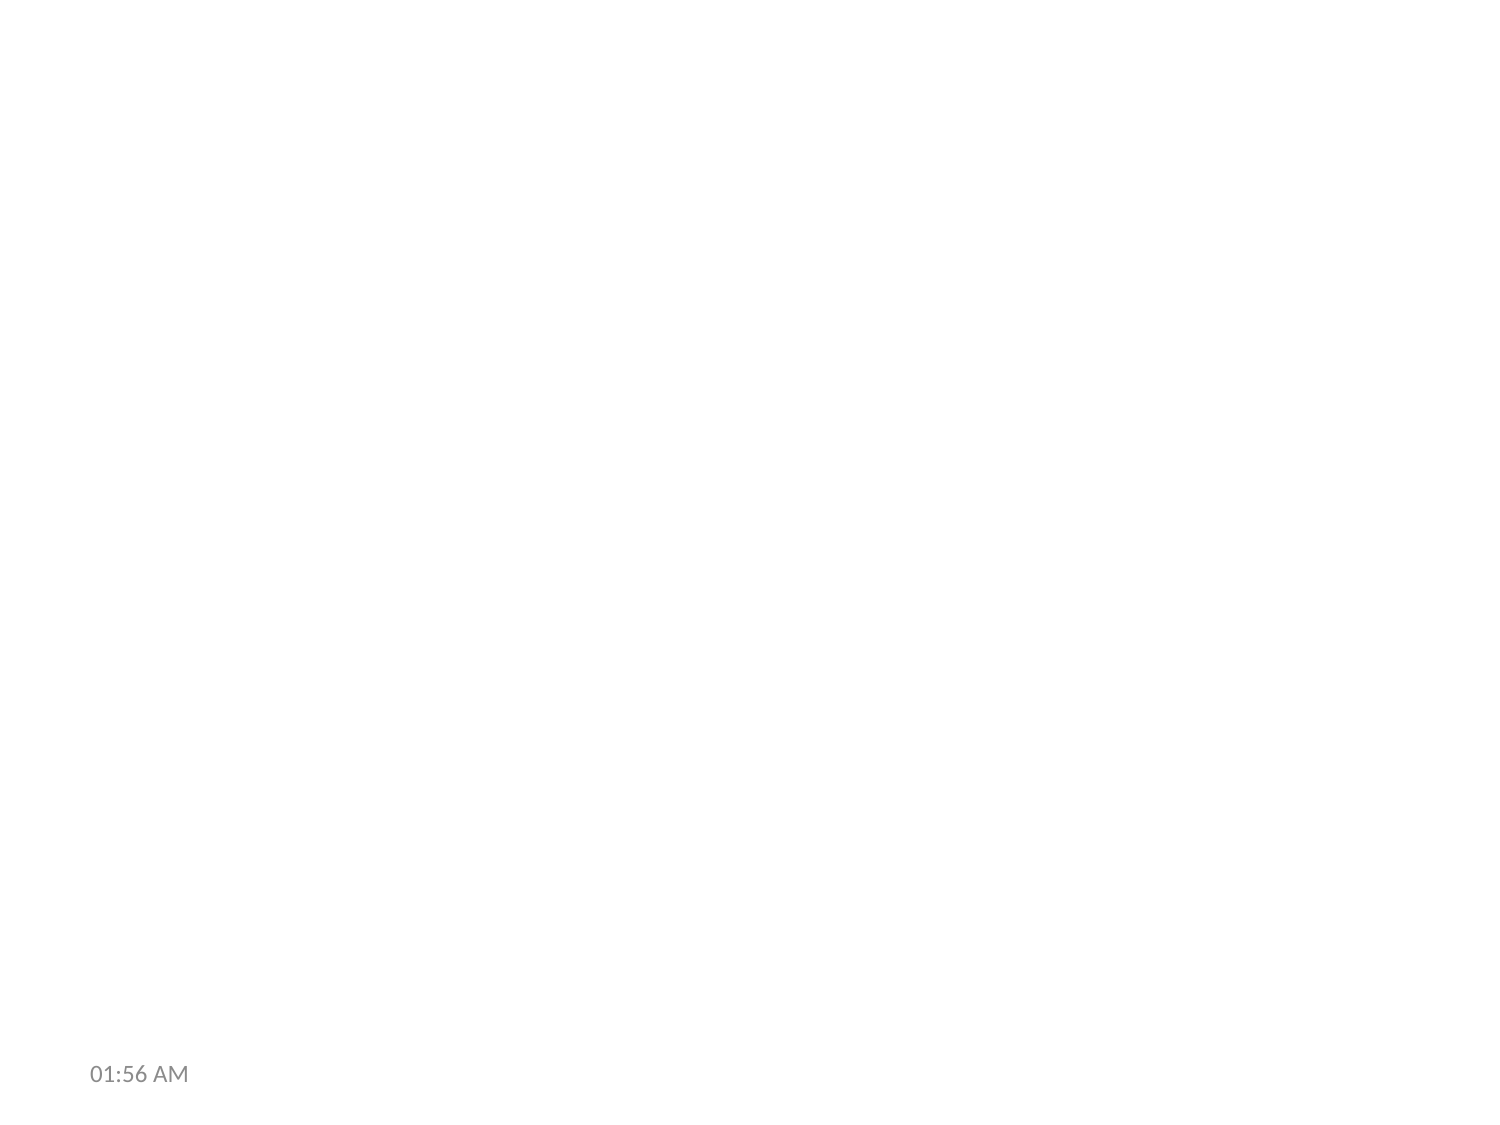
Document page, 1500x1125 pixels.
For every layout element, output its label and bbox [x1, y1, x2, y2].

slide_number [75, 1042, 425, 1103]
